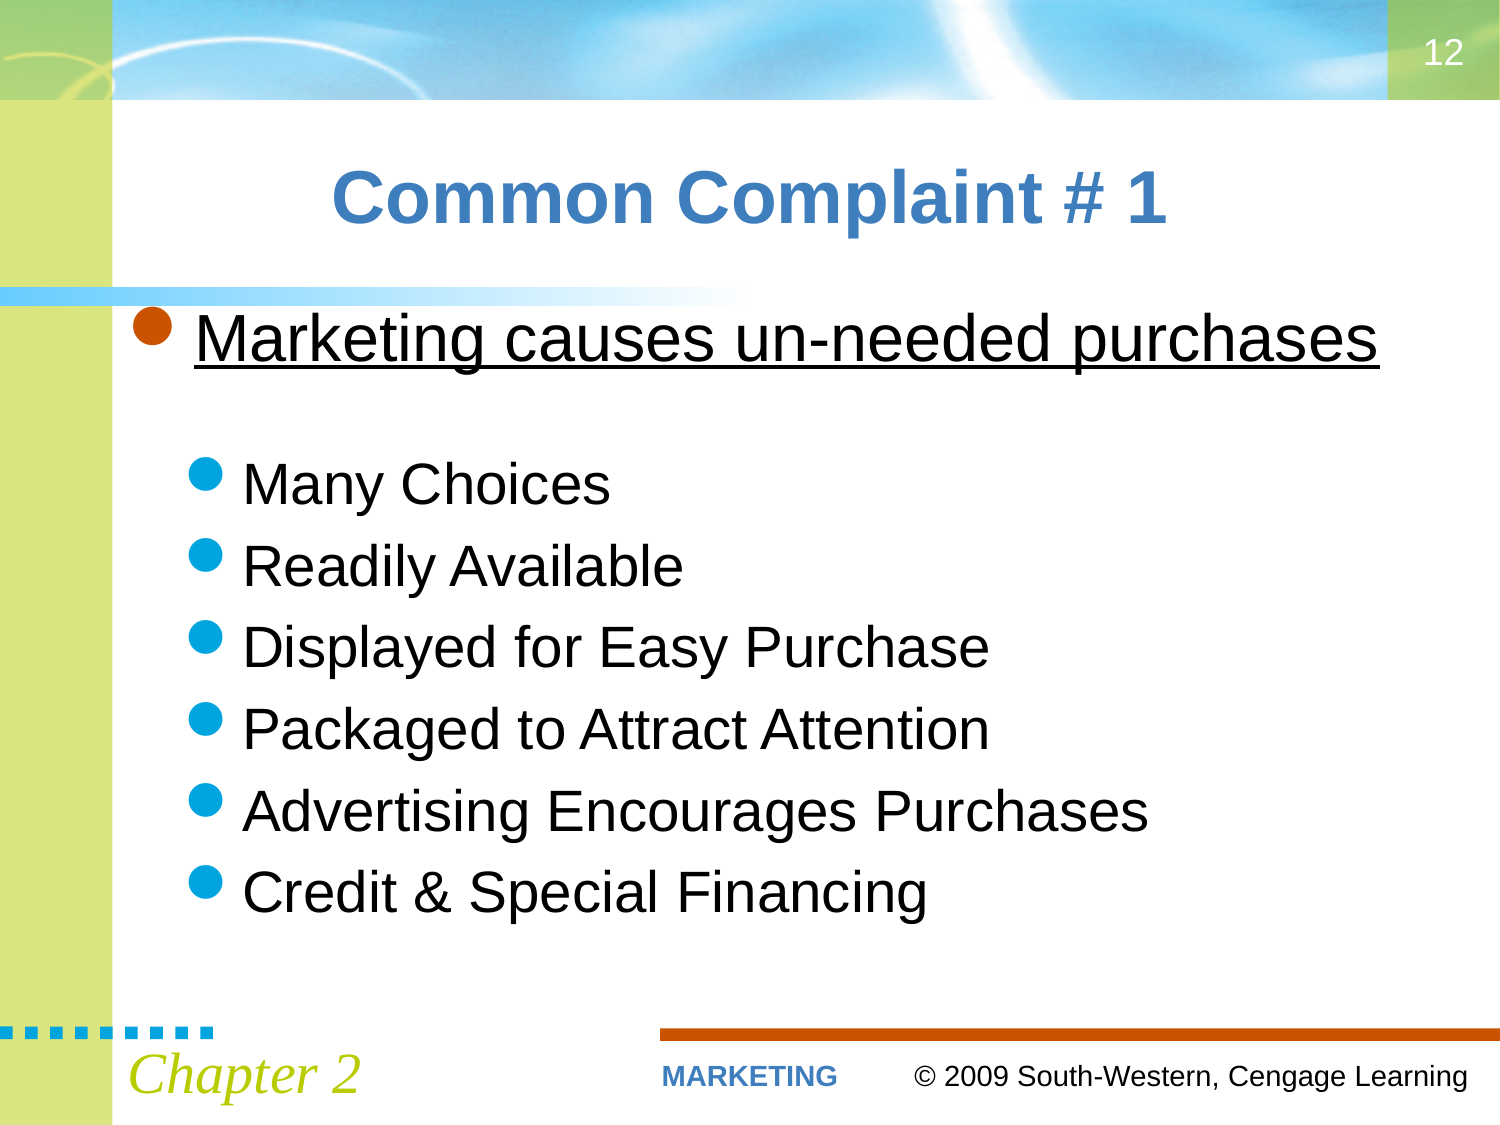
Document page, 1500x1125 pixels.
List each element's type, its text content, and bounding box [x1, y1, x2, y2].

slide_number 12 [1387, 0, 1500, 101]
footer Chapter 2 [112, 1012, 638, 1113]
list Marketing causes un-needed purchases Many Choices Readily Available Displayed for Easy Purchase Packaged to Attract Attention Advertising Encourages Purchases Credit & Special Financing [112, 287, 1426, 1001]
title Common Complaint # 1 [112, 99, 1388, 287]
